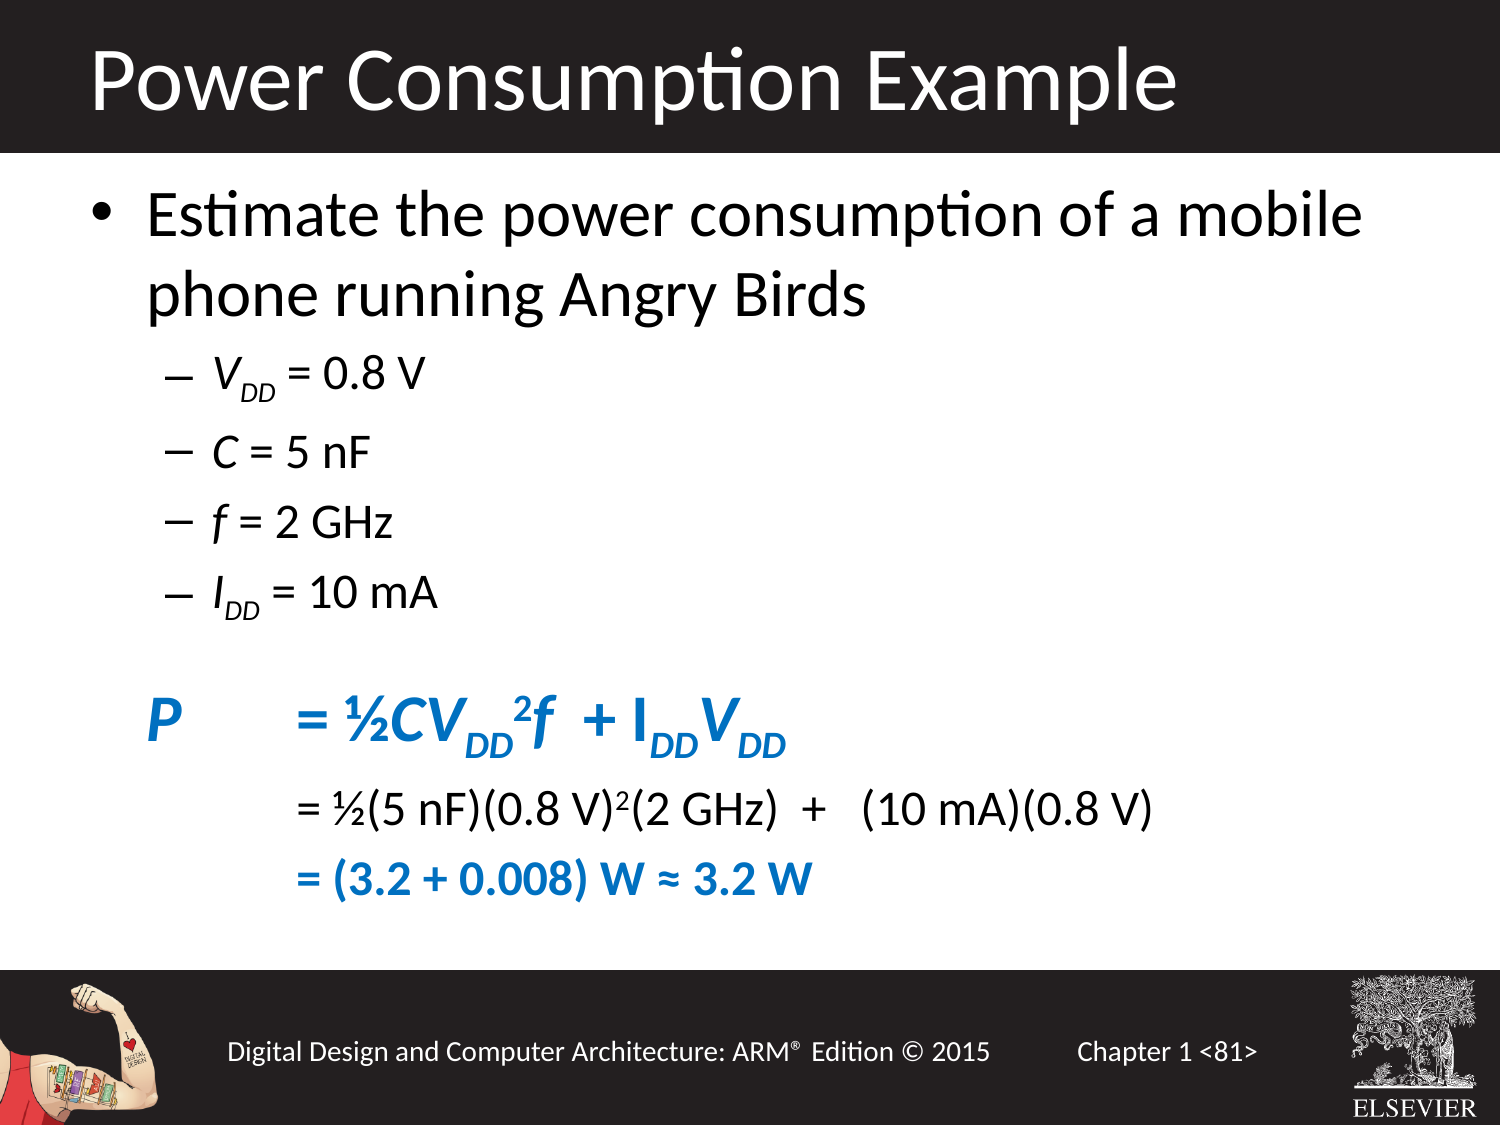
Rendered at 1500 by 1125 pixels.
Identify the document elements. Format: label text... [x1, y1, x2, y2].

picture [0, 979, 163, 1125]
text_box Power Consumption Example [75, 11, 1375, 136]
list Estimate the power consumption of a mobile phone running Angry Birds VDD = 0.8 V C = 5 nF f = 2 GHz IDD = 10 mA P = ½CVDD2f + IDDVDD = ½(5 nF)(0.8 V)2(2 GHz) + (10 mA)(0.8 V) = (3.2 + 0.008) W ≈ 3.2 W [75, 162, 1425, 1025]
picture [1350, 974, 1477, 1117]
